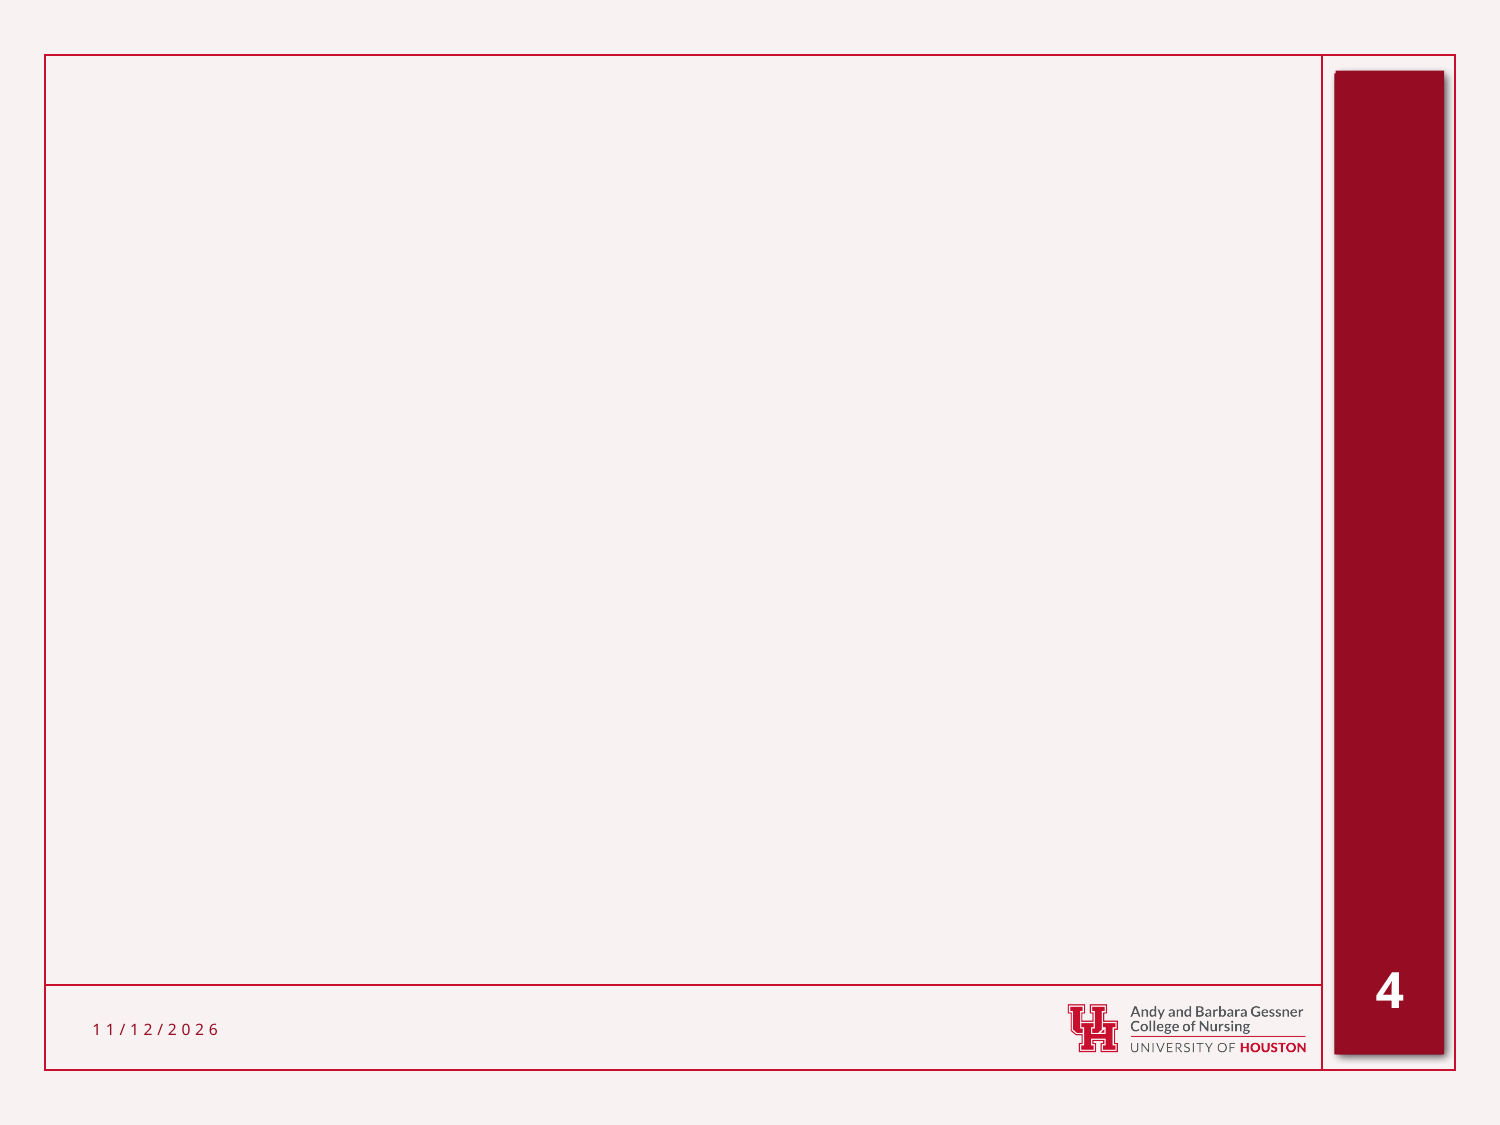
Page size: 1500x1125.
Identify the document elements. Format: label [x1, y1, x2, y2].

slide_number [77, 1007, 466, 1055]
picture [1063, 992, 1331, 1065]
